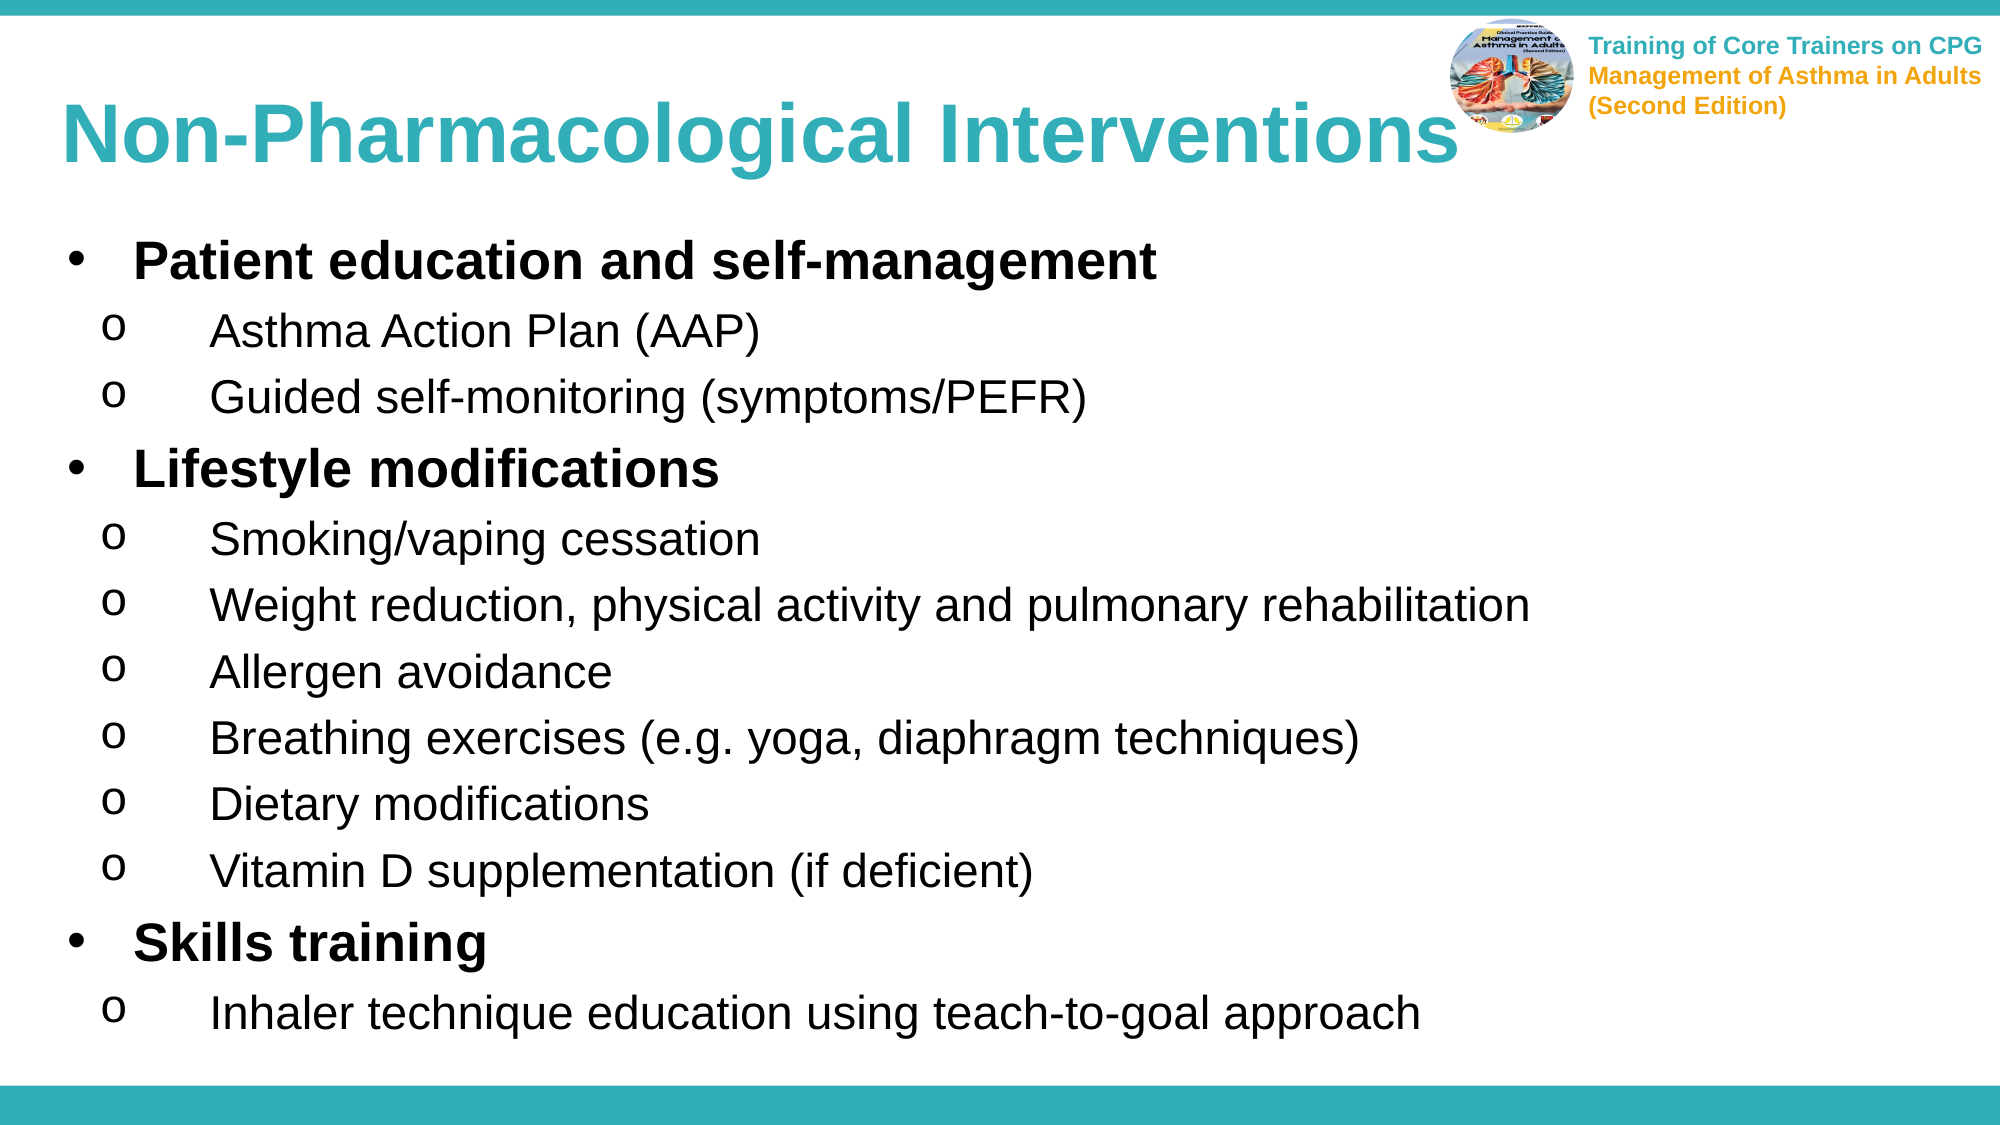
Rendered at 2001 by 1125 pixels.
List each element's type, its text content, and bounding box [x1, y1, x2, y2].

text_box Patient education and self-management Asthma Action Plan (AAP) Guided self-monitoring (symptoms/PEFR) Lifestyle modifications Smoking/vaping cessation Weight reduction, physical activity and pulmonary rehabilitation Allergen avoidance Breathing exercises (e.g. yoga, diaphragm techniques) Dietary modifications Vitamin D supplementation (if deficient) Skills training Inhaler technique education using teach-to-goal approach [53, 217, 1947, 1060]
list Non-Pharmacological Interventions [46, 65, 2000, 192]
picture [1451, 18, 1573, 65]
